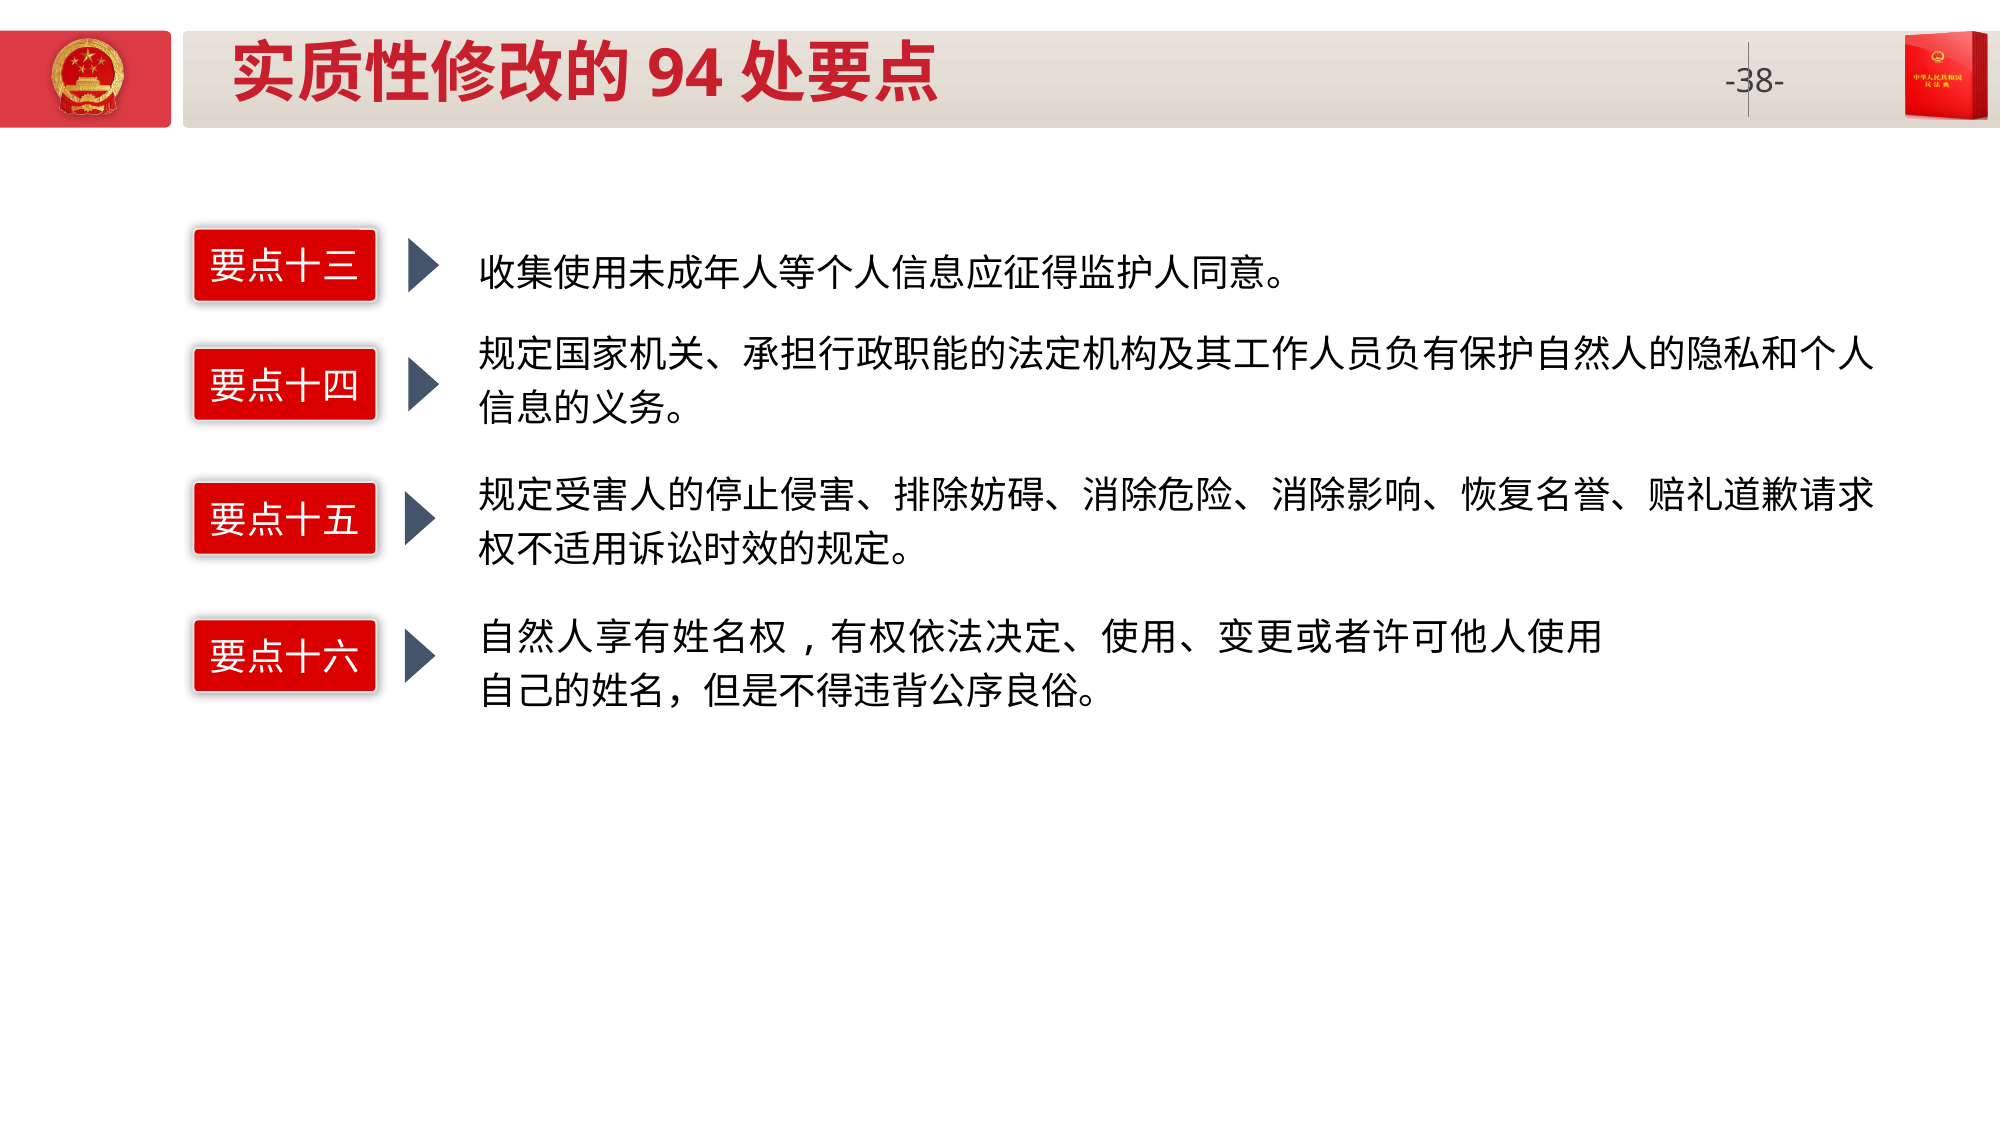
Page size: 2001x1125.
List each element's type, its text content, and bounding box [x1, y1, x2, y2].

text_box 要点十六 [193, 619, 377, 693]
text_box 规定国家机关、承担行政职能的法定机构及其工作人员负有保护自然人的隐私和个人信息的义务。 [463, 313, 1890, 437]
text_box 规定受害人的停止侵害、排除妨碍、消除危险、消除影响、恢复名誉、赔礼道歉请求权不适用诉讼时效的规定。 [463, 455, 1890, 578]
text_box 要点十五 [193, 481, 377, 555]
text_box [408, 237, 440, 293]
text_box 要点十四 [193, 347, 377, 421]
text_box [404, 628, 436, 683]
title 实质性修改的94处要点 [215, 36, 1749, 115]
picture [44, 38, 127, 117]
text_box 自然人享有姓名权,有权依法决定、使用、变更或者许可他人使用自己的姓名，但是不得违背公序良俗。 [463, 596, 1619, 720]
text_box 收集使用未成年人等个人信息应征得监护人同意。 [463, 232, 1890, 302]
text_box 要点十三 [193, 228, 377, 302]
text_box [404, 491, 436, 546]
text_box [408, 356, 440, 412]
picture [1865, 22, 2001, 120]
